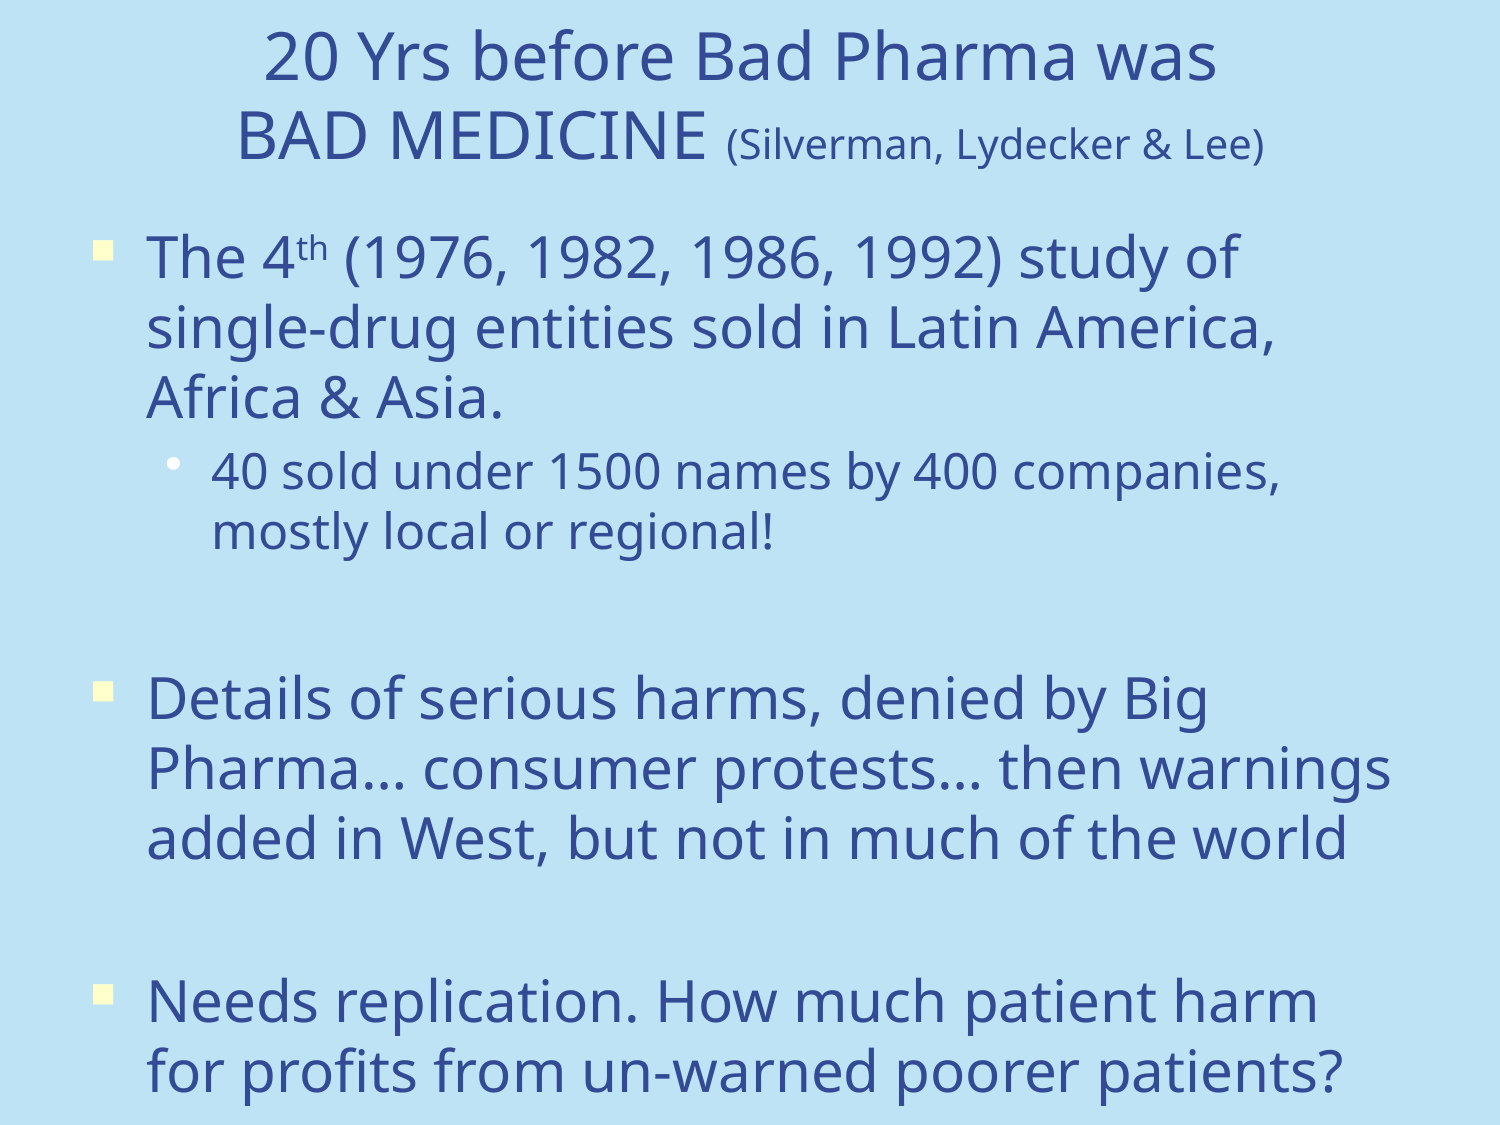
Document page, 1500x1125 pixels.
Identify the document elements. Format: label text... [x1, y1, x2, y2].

list The 4th (1976, 1982, 1986, 1992) study of single-drug entities sold in Latin America, Africa & Asia. 40 sold under 1500 names by 400 companies, mostly local or regional! Details of serious harms, denied by Big Pharma… consumer protests… then warnings added in West, but not in much of the world Needs replication. How much patient harm for profits from un-warned poorer patients? [75, 212, 1425, 1125]
title 20 Yrs before Bad Pharma was BAD MEDICINE (Silverman, Lydecker & Lee) [75, 24, 1425, 212]
